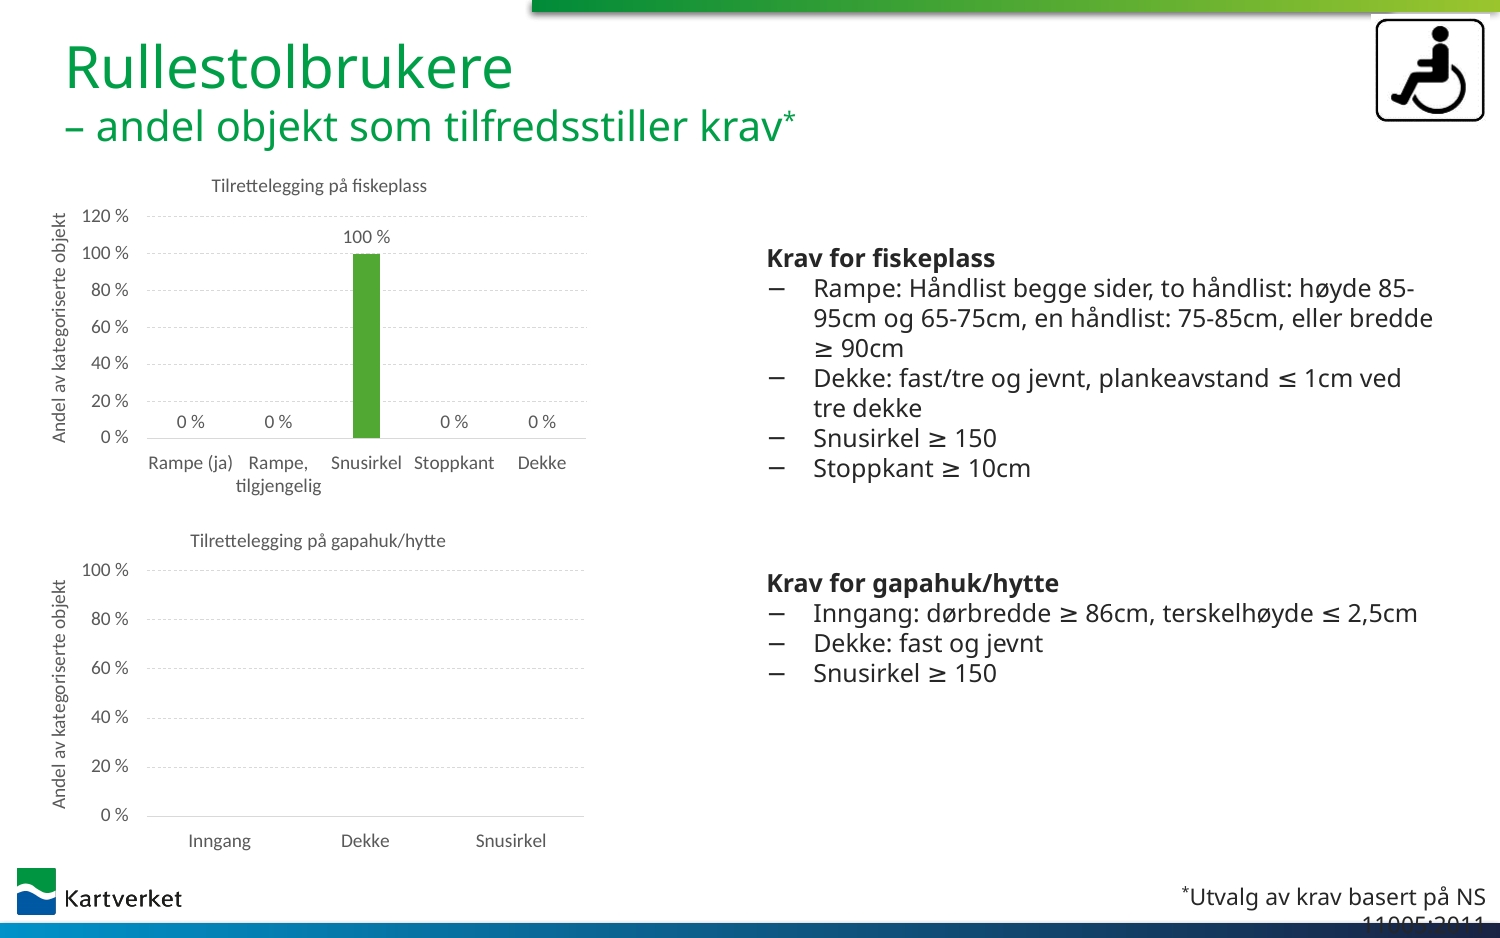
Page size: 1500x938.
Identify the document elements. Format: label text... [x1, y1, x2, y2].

text_box Rullestolbrukere – andel objekt som tilfredsstiller krav* [49, 29, 1431, 158]
text_box Krav for fiskeplass Rampe: Håndlist begge sider, to håndlist: høyde 85-95cm og 65-75cm, en håndlist: 75-85cm, eller bredde ≥ 90cm Dekke: fast/tre og jevnt, plankeavstand ≤ 1cm ved tre dekke Snusirkel ≥ 150 Stoppkant ≥ 10cm [751, 235, 1452, 490]
picture [1371, 13, 1491, 127]
text_box *Utvalg av krav basert på NS 11005:2011 [1068, 873, 1500, 938]
text_box Krav for gapahuk/hytte Inngang: dørbredde ≥ 86cm, terskelhøyde ≤ 2,5cm Dekke: fast og jevnt Snusirkel ≥ 150 [751, 560, 1452, 695]
picture [41, 520, 596, 859]
picture [41, 166, 598, 505]
